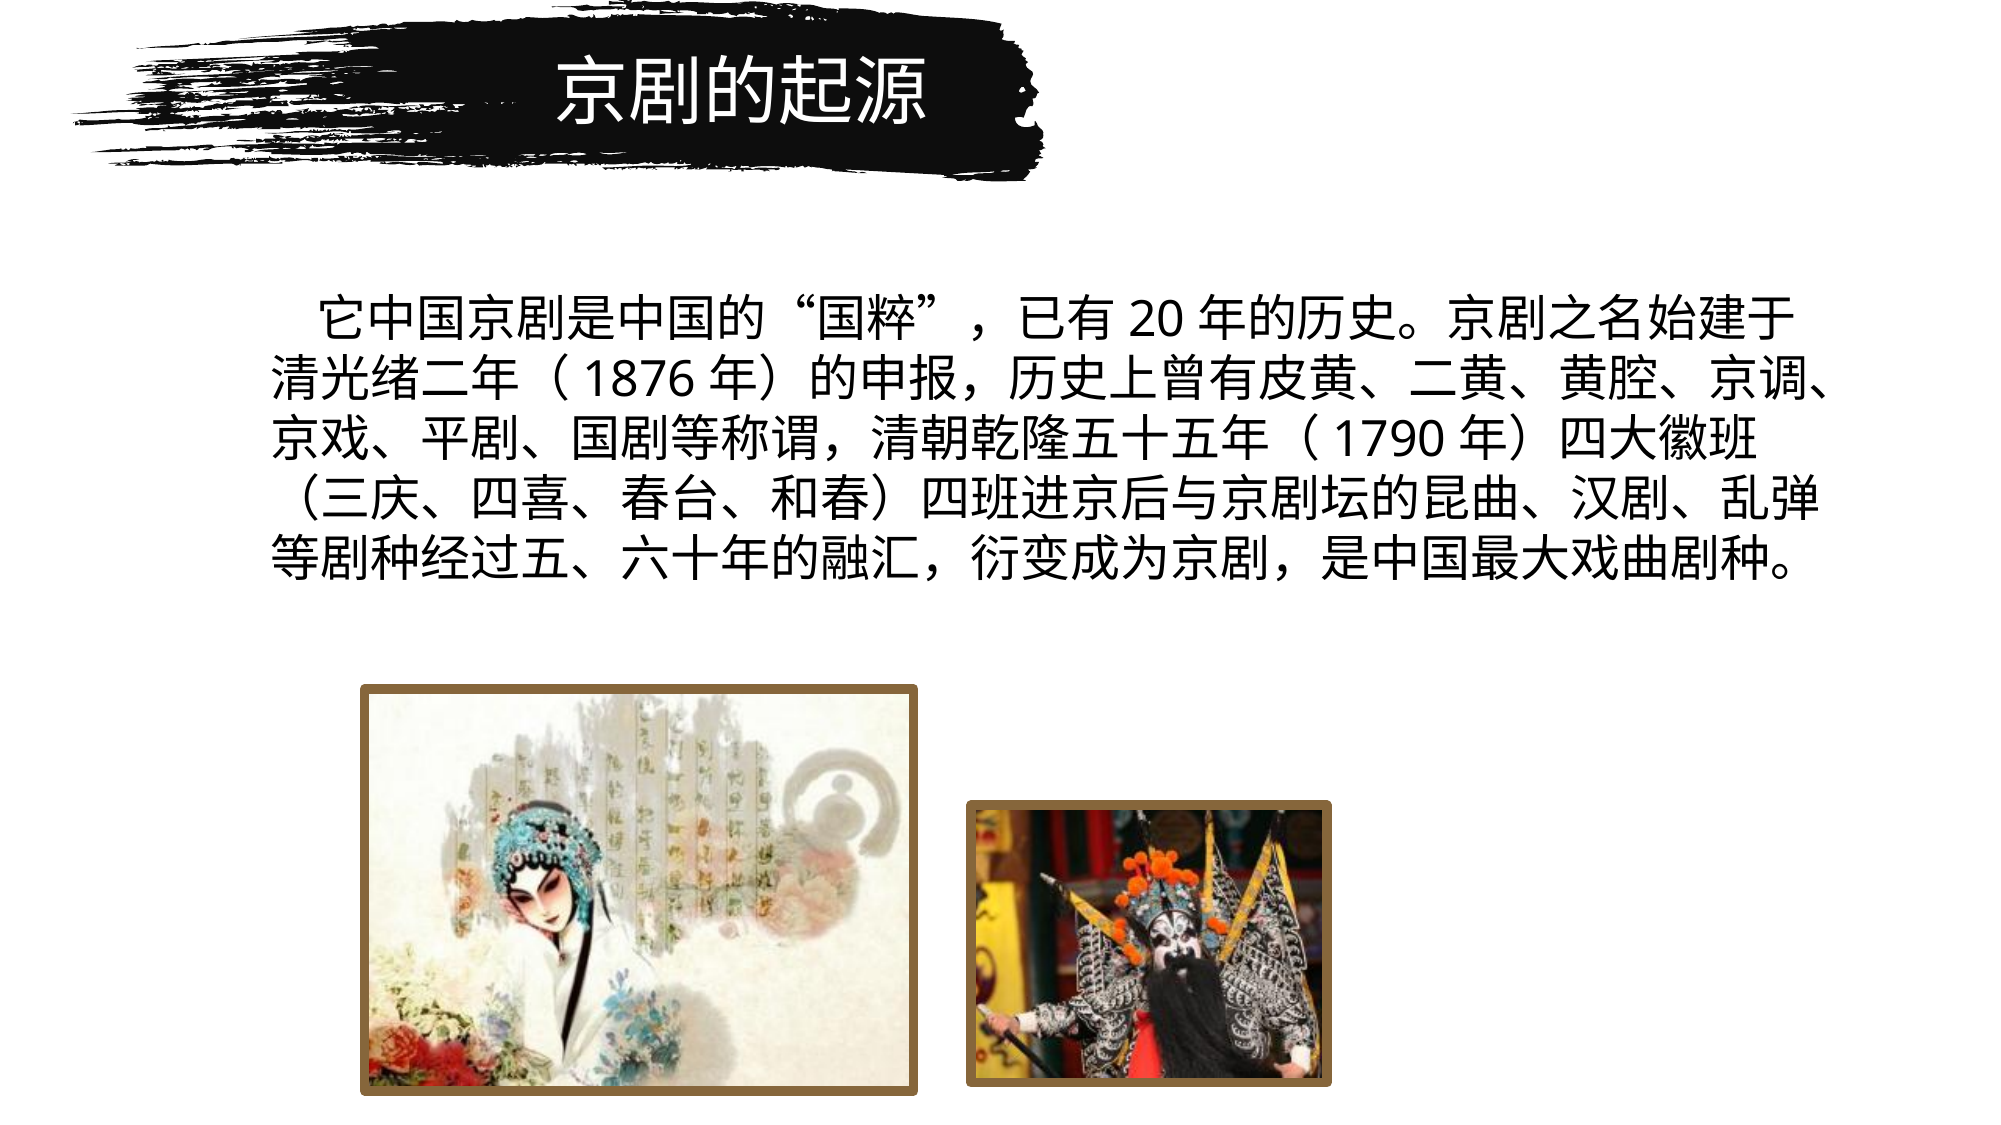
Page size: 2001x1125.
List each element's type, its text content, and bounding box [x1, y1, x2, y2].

text_box [70, 0, 1046, 182]
title 京剧的起源 [538, 45, 1213, 144]
text_box 它中国京剧是中国的“国粹”，已有20年的历史。京剧之名始建于清光绪二年（1876年）的申报，历史上曾有皮黄、二黄、黄腔、京调、京戏、平剧、国剧等称谓，清朝乾隆五十五年（1790年）四大徽班（三庆、四喜、春台、和春）四班进京后与京剧坛的昆曲、汉剧、乱弹等剧种经过五、六十年的融汇，衍变成为京剧，是中国最大戏曲剧种。 [255, 279, 1837, 594]
picture [369, 693, 909, 1087]
picture [975, 809, 1323, 1078]
